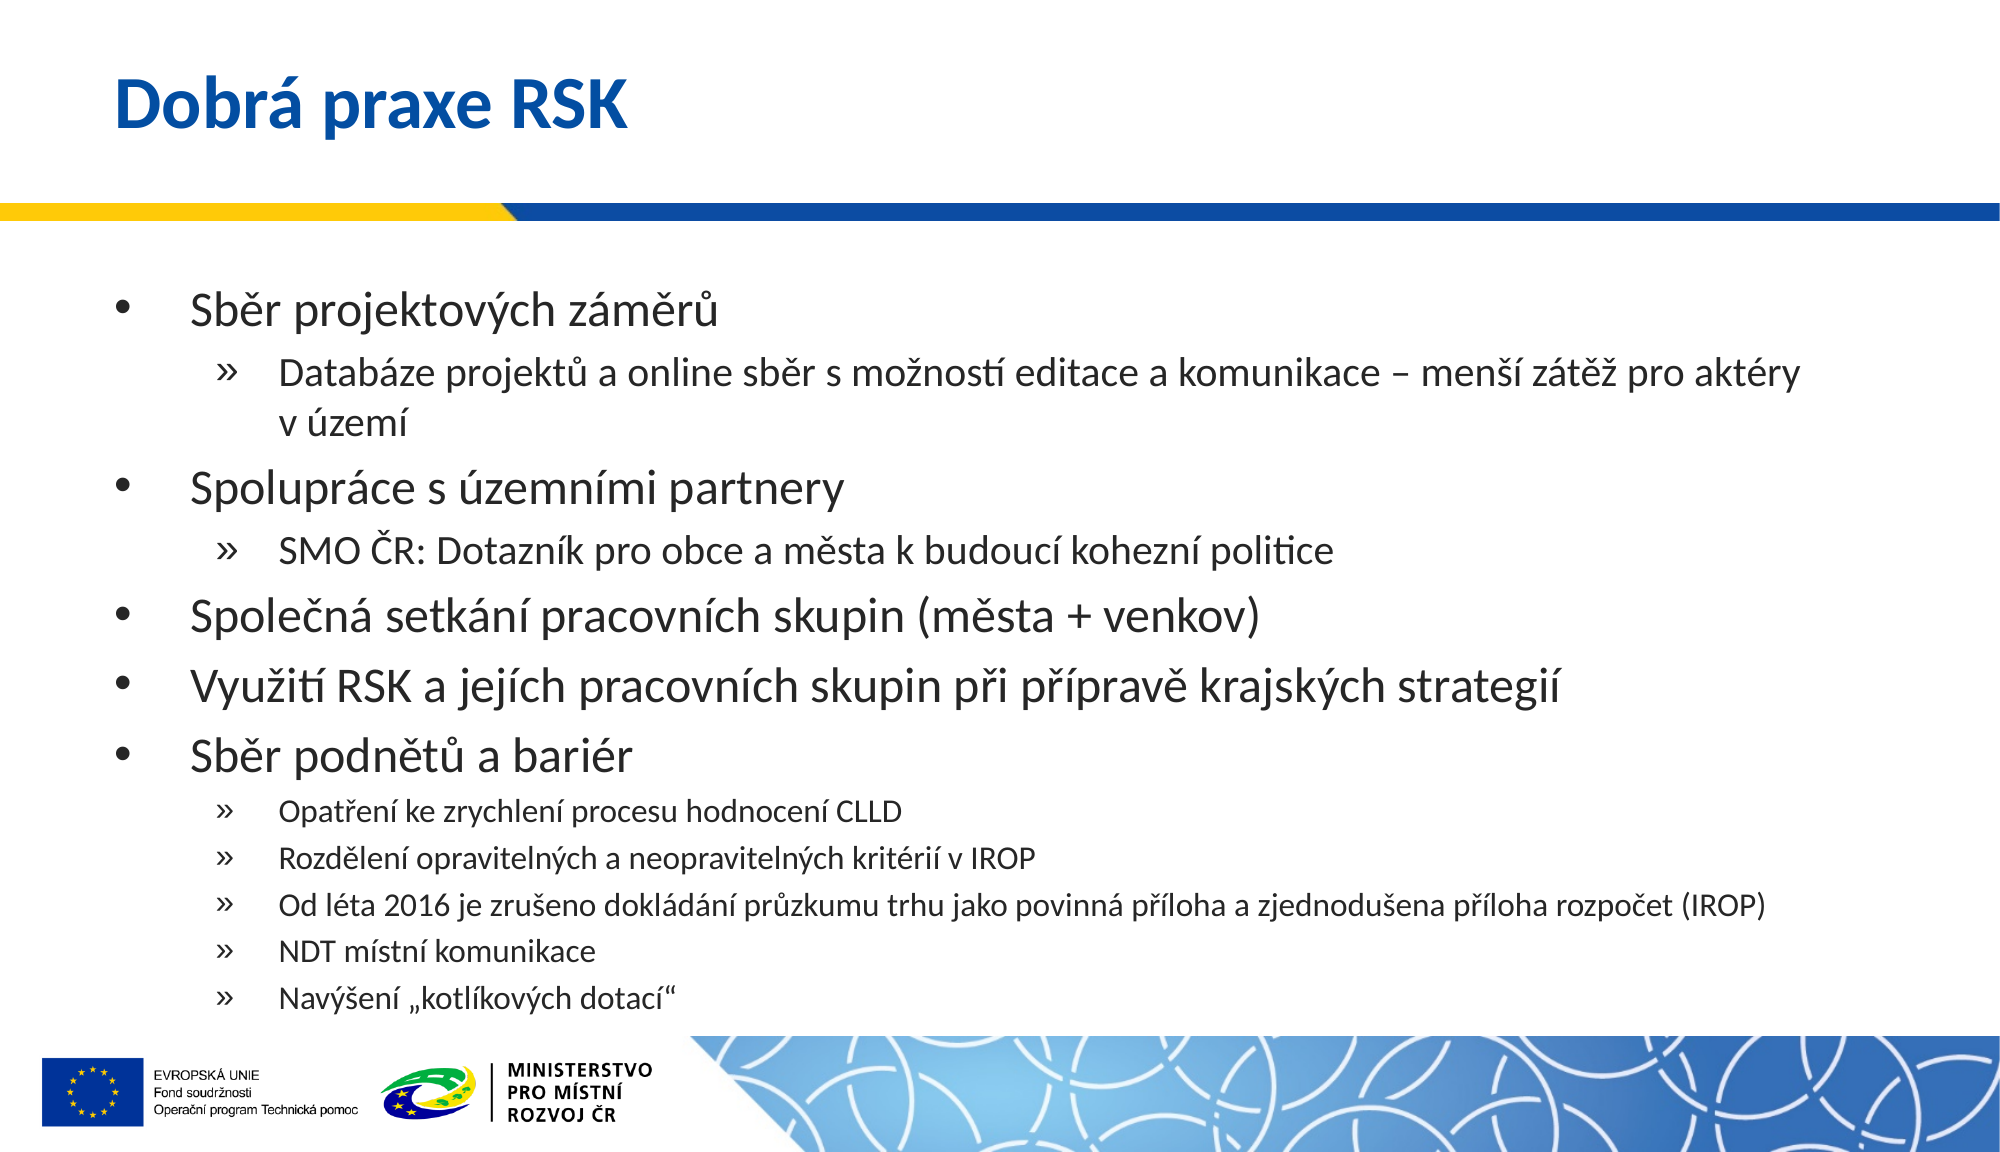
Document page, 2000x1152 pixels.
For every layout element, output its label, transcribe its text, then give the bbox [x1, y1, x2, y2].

picture [19, 1035, 674, 1149]
title Dobrá praxe RSK [99, 46, 1900, 198]
picture [0, 203, 2000, 221]
list Sběr projektových záměrů Databáze projektů a online sběr s možností editace a komunikace – menší zátěž pro aktéry v území Spolupráce s územními partnery SMO ČR: Dotazník pro obce a města k budoucí kohezní politice Společná setkání pracovních skupin (města + venkov) Využití RSK a jejích pracovních skupin při přípravě krajských strategií Sběr podnětů a bariér Opatření ke zrychlení procesu hodnocení CLLD Rozdělení opravitelných a neopravitelných kritérií v IROP Od léta 2016 je zrušeno dokládání průzkumu trhu jako povinná příloha a zjednodušena příloha rozpočet (IROP) NDT místní komunikace Navýšení „kotlíkových dotací“ [99, 268, 1900, 1029]
picture [680, 1036, 2000, 1152]
